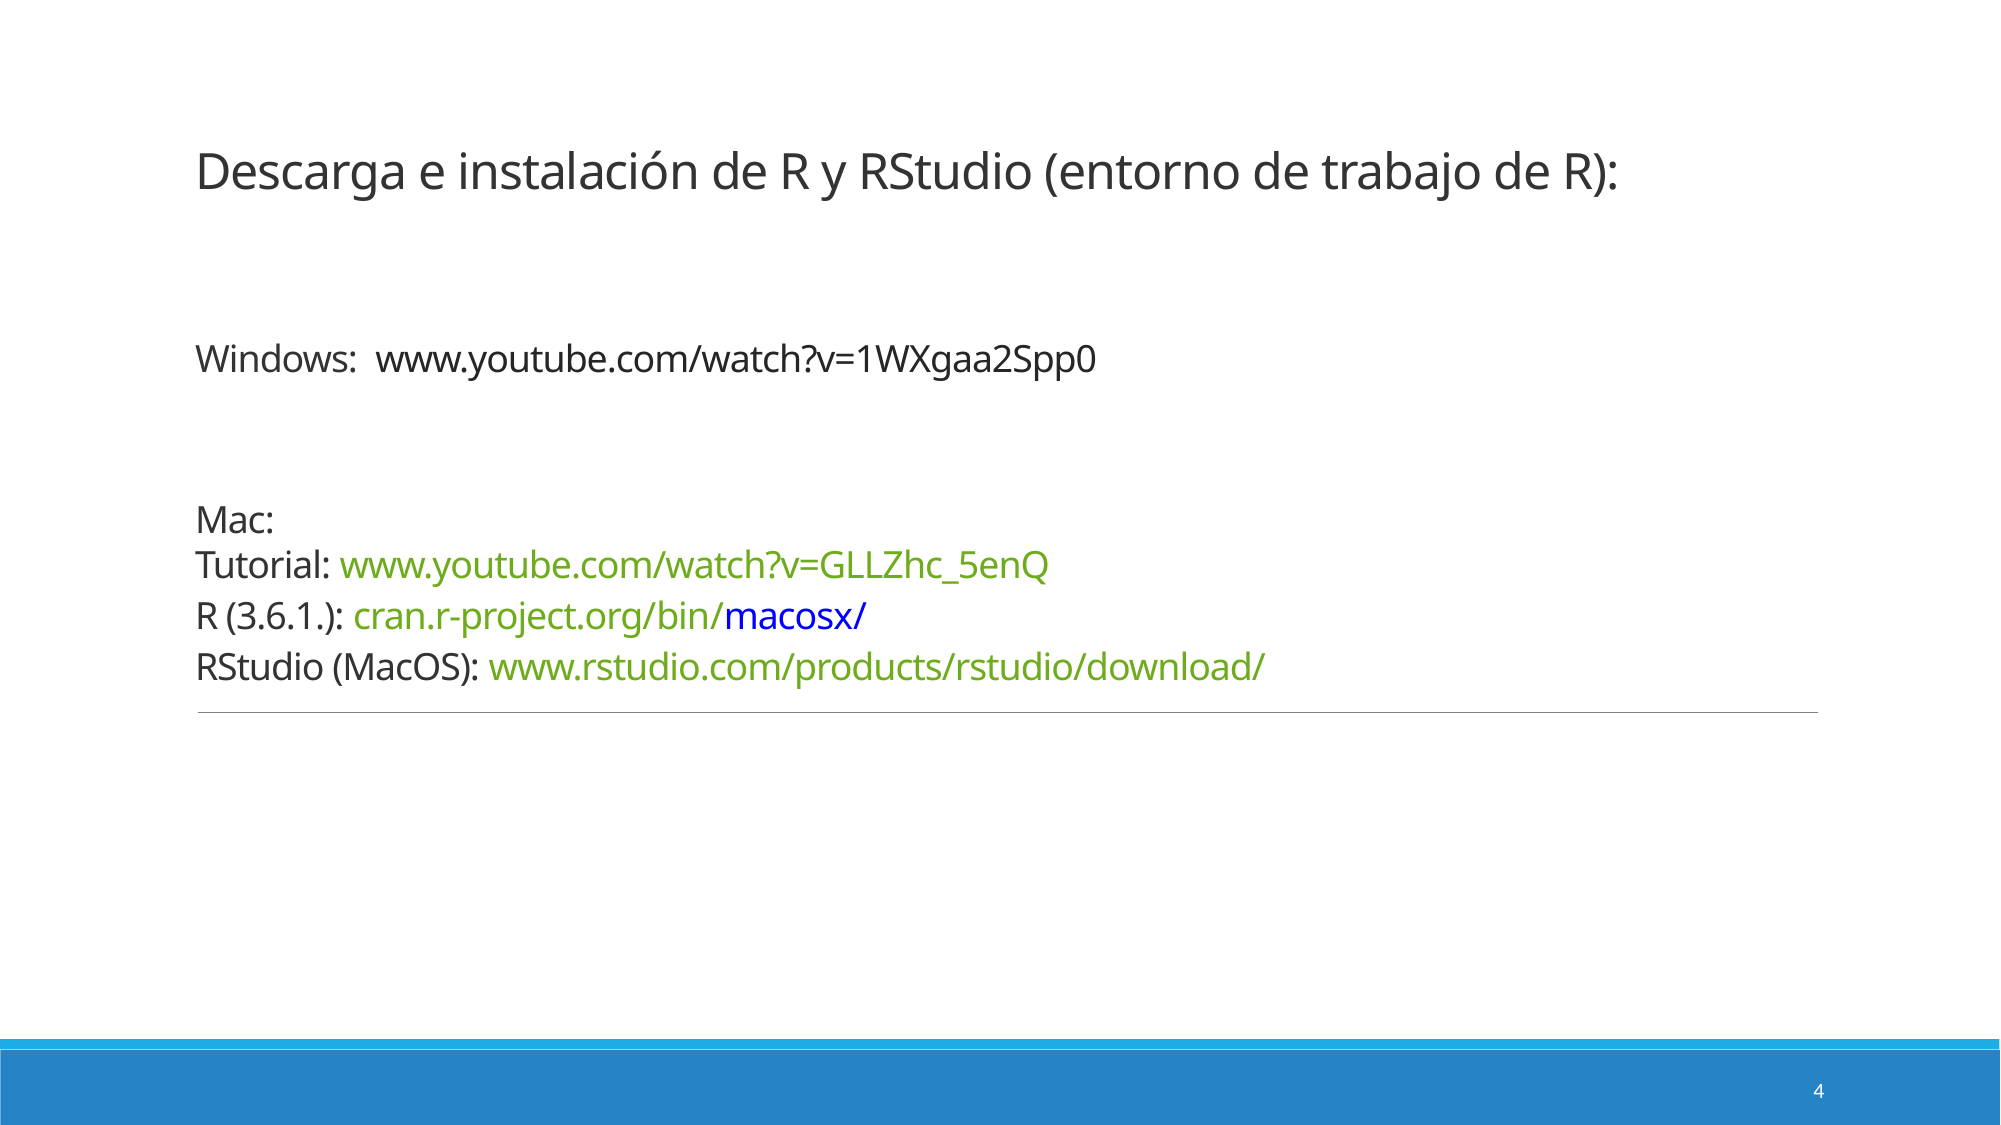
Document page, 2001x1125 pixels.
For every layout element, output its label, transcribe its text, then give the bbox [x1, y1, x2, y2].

slide_number 4 [1624, 1059, 1840, 1120]
title Descarga e instalación de R y RStudio (entorno de trabajo de R): Windows: www.youtube.com/watch?v=1WXgaa2Spp0 Mac: Tutorial: www.youtube.com/watch?v=GLLZhc_5enQ R (3.6.1.): cran.r-project.org/bin/macosx/ RStudio (MacOS): www.rstudio.com/products/rstudio/download/ [180, 132, 1671, 702]
